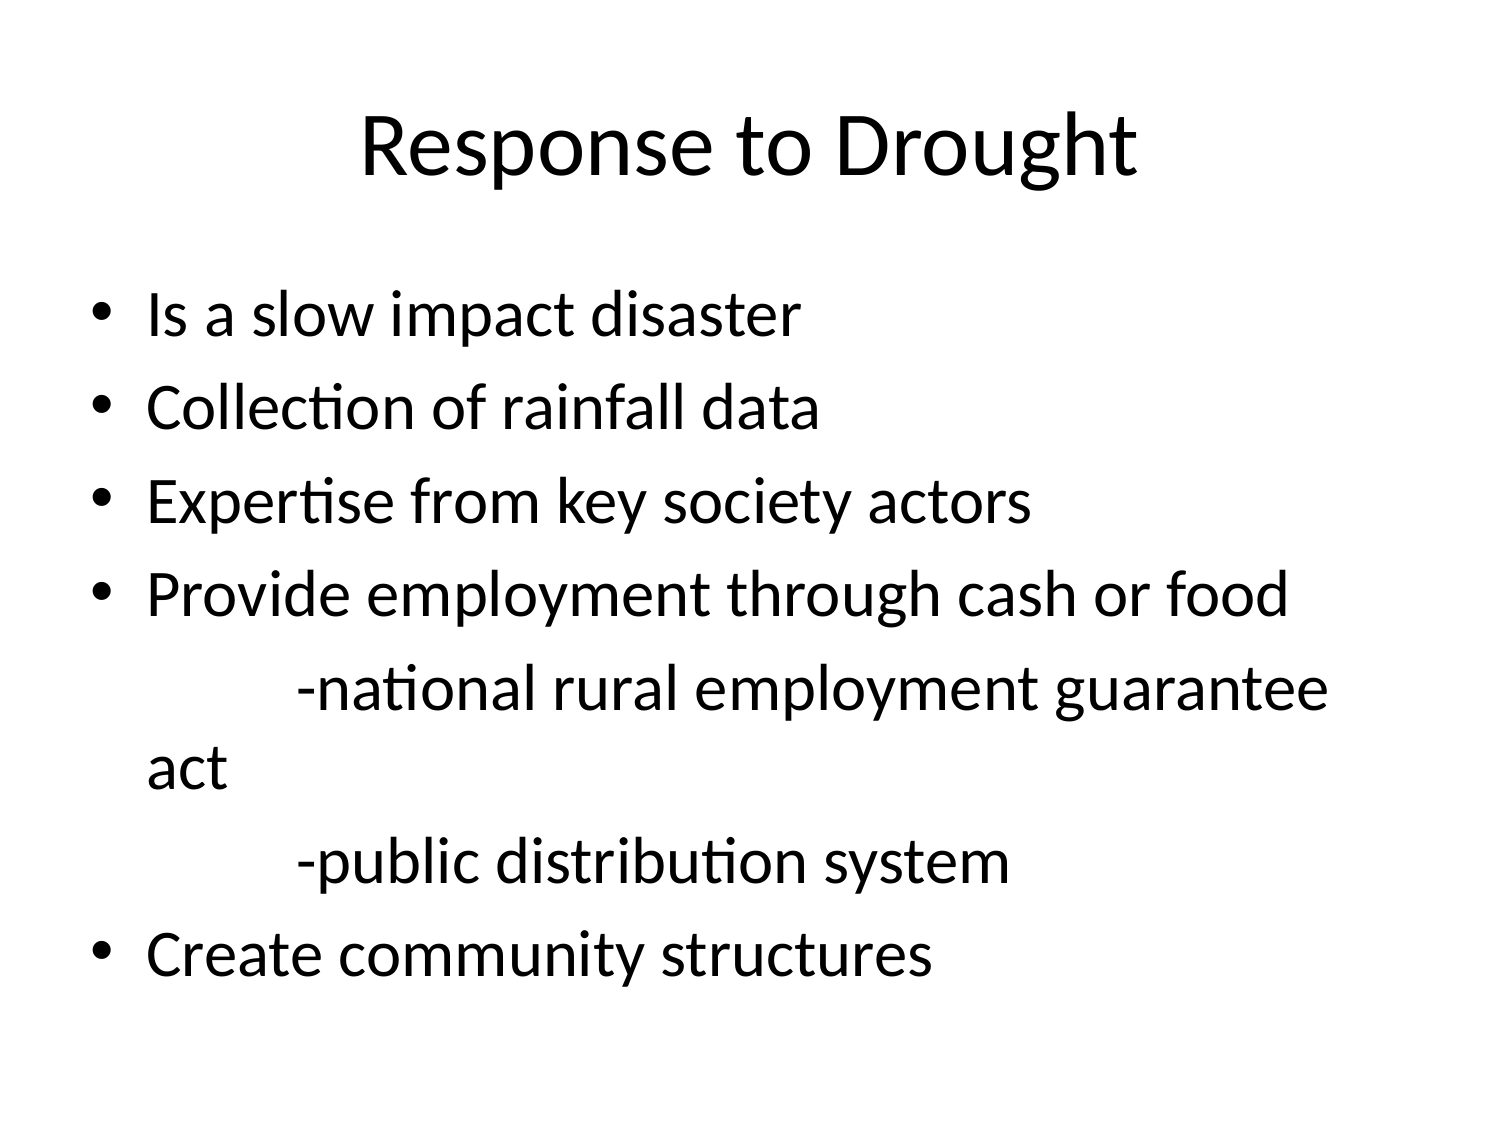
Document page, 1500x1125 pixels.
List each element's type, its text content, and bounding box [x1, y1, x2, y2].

list Is a slow impact disaster Collection of rainfall data Expertise from key society actors Provide employment through cash or food -national rural employment guarantee act -public distribution system Create community structures [75, 262, 1425, 1005]
title Response to Drought [75, 45, 1425, 233]
